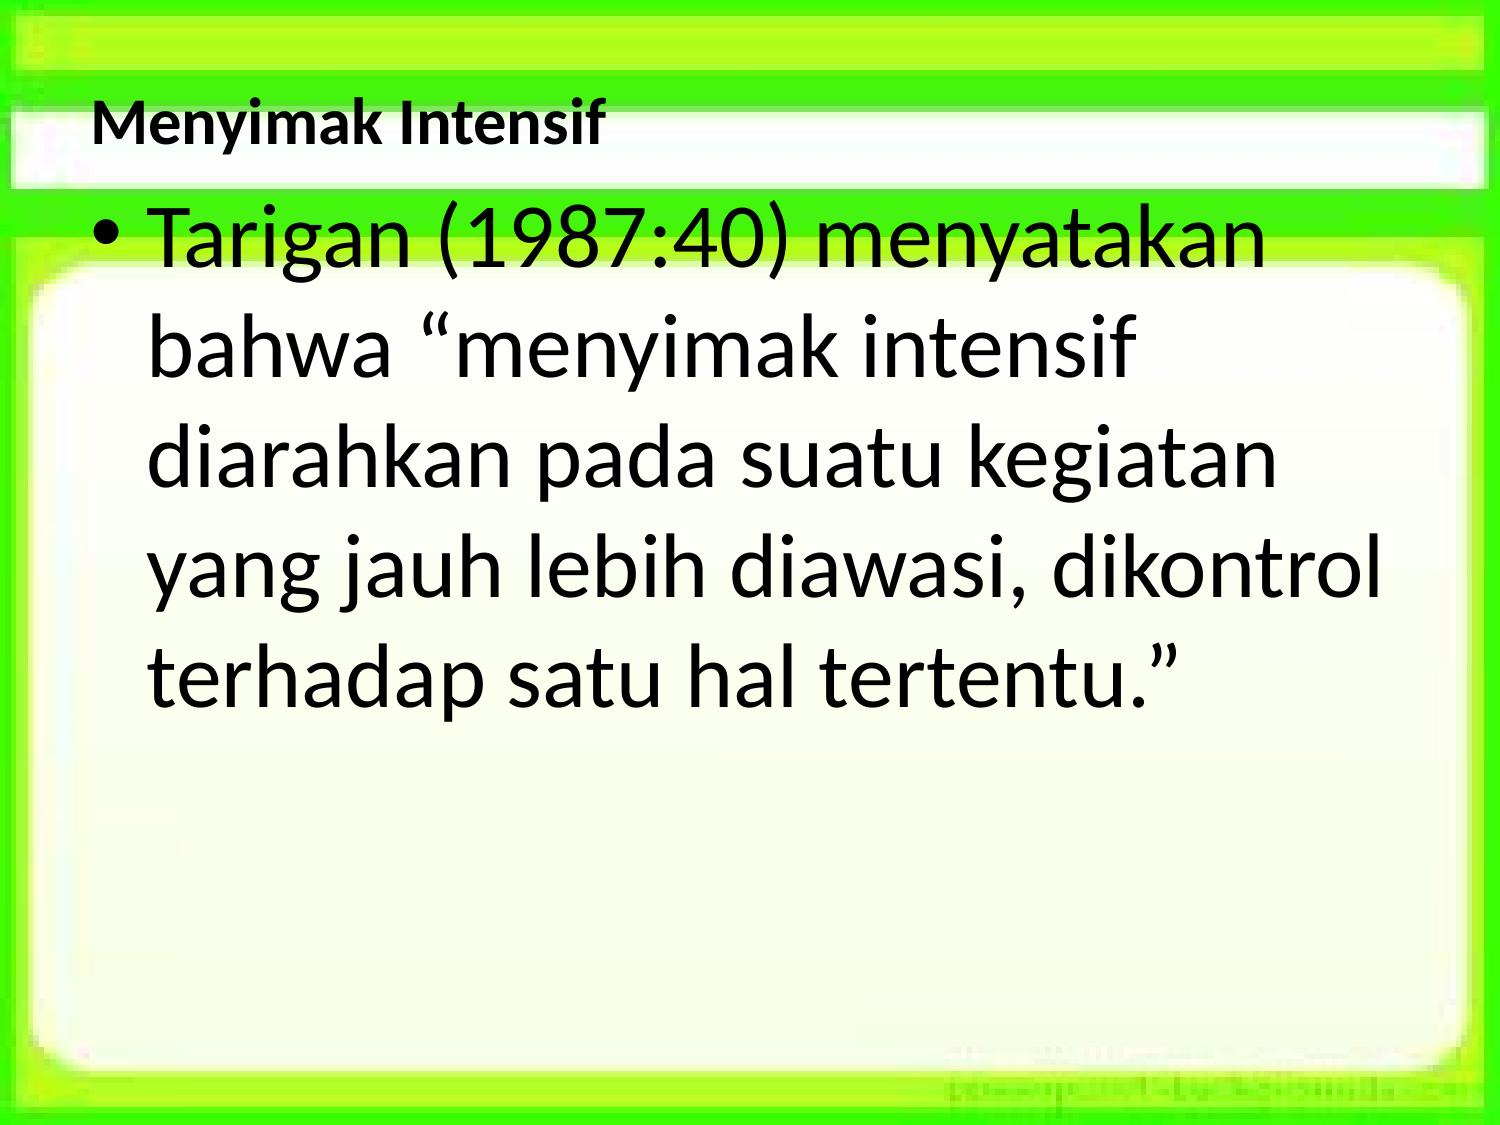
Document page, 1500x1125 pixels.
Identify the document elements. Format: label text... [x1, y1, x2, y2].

picture [0, 0, 1500, 1125]
list Menyimak Intensif Tarigan (1987:40) menyatakan bahwa “menyimak intensif diarahkan pada suatu kegiatan yang jauh lebih diawasi, dikontrol terhadap satu hal tertentu.” [75, 70, 1425, 1005]
